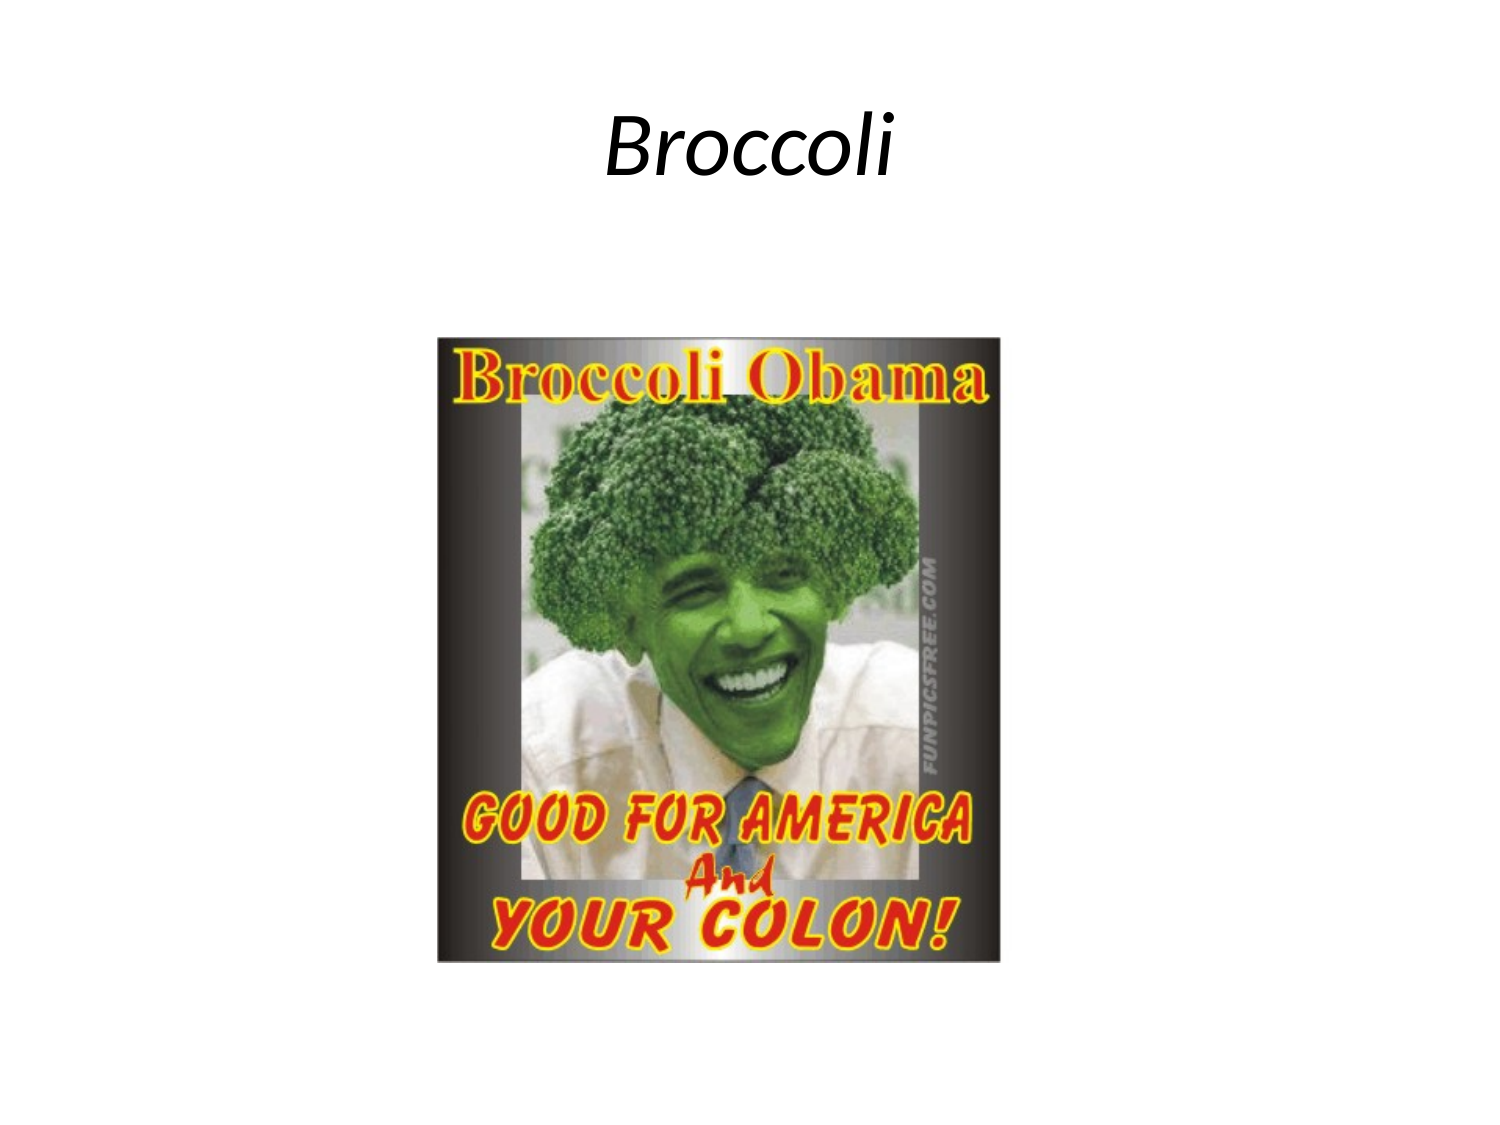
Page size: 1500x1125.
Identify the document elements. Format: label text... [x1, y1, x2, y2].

picture [437, 337, 1032, 963]
title Broccoli [75, 45, 1425, 233]
